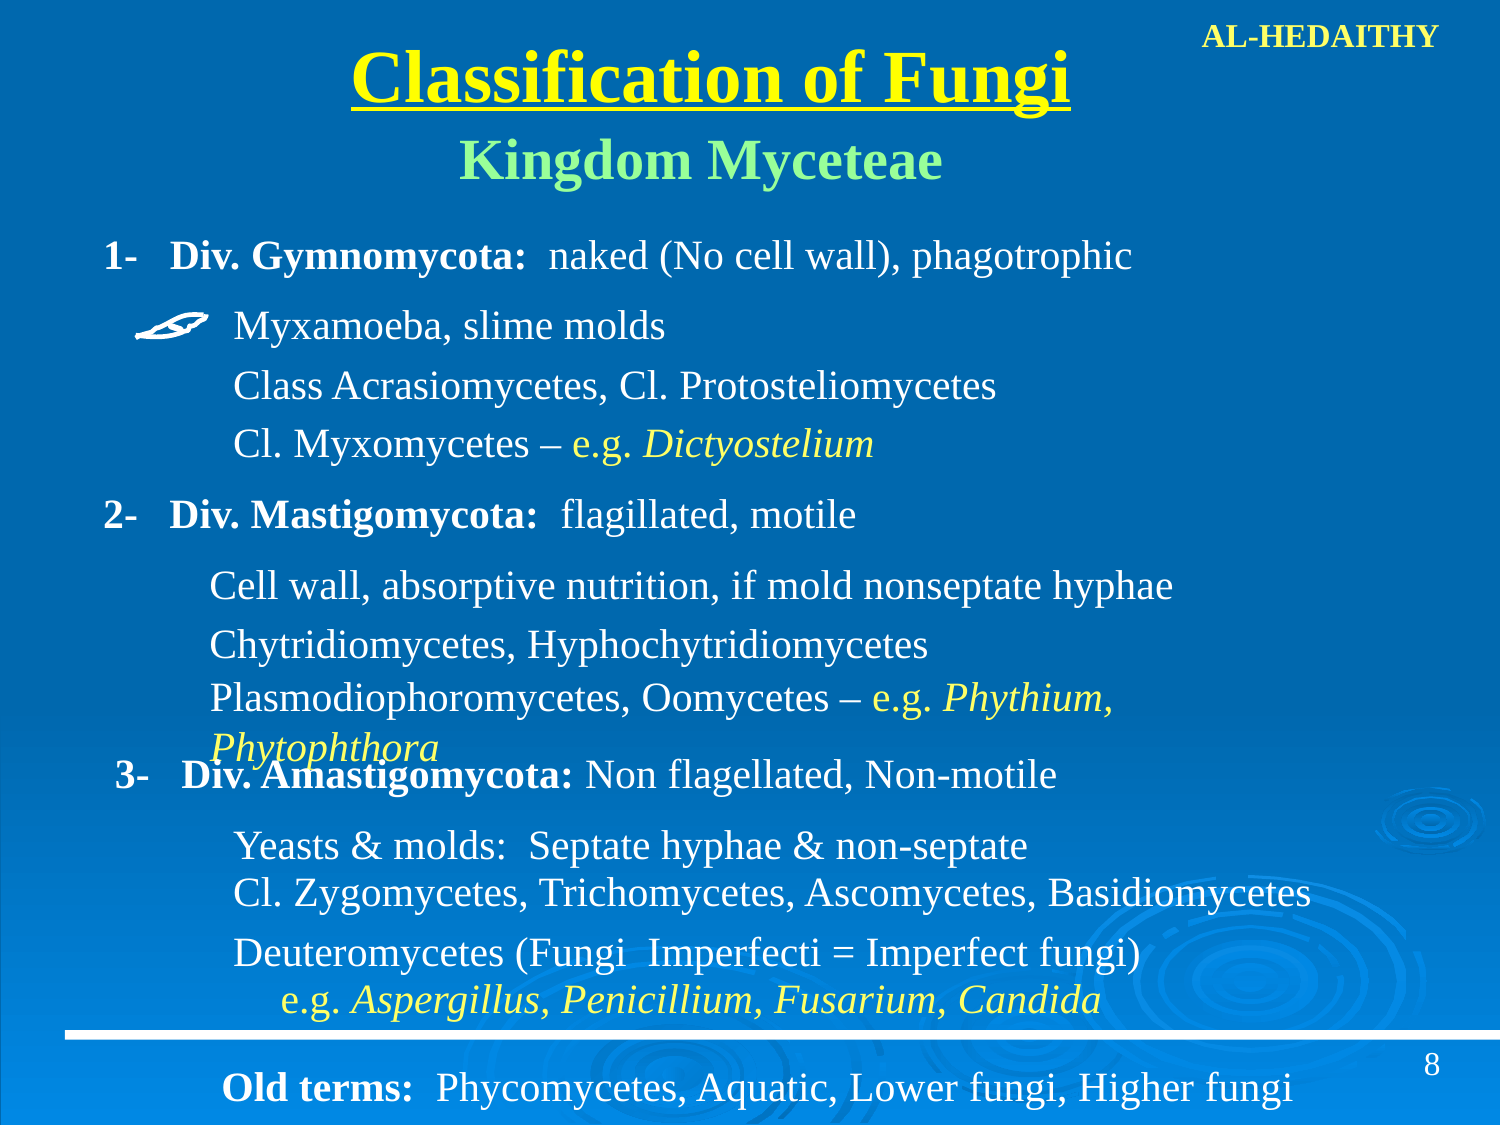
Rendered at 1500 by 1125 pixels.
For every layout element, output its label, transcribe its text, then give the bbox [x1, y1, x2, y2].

text_box Classification of Fungi [242, 20, 1199, 125]
text_box Cell wall, absorptive nutrition, if mold nonseptate hyphae [194, 550, 1364, 609]
text_box 8 [1364, 1034, 1500, 1090]
text_box e.g. Aspergillus, Penicillium, Fusarium, Candida [265, 964, 1436, 1029]
text_box Plasmodiophoromycetes, Oomycetes – e.g. Phythium, Phytophthora [195, 662, 1365, 739]
text_box 1- Div. Gymnomycota: naked (No cell wall), phagotrophic [88, 220, 1424, 285]
text_box Kingdom Myceteae [372, 113, 1046, 199]
text_box AL-HEDAITHY [1186, 7, 1471, 62]
text_box Class Acrasiomycetes, Cl. Protosteliomycetes [218, 350, 1388, 408]
text_box [135, 314, 204, 338]
text_box Myxamoeba, slime molds [218, 290, 857, 350]
text_box Old terms: Phycomycetes, Aquatic, Lower fungi, Higher fungi [206, 1052, 1500, 1118]
text_box Cl. Myxomycetes – e.g. Dictyostelium [218, 408, 1388, 474]
text_box Yeasts & molds: Septate hyphae & non-septate [218, 810, 1388, 857]
text_box 2- Div. Mastigomycota: flagillated, motile [88, 479, 1424, 545]
text_box Deuteromycetes (Fungi Imperfecti = Imperfect fungi) [218, 916, 1388, 982]
text_box Cl. Zygomycetes, Trichomycetes, Ascomycetes, Basidiomycetes [218, 857, 1388, 916]
text_box [142, 314, 207, 337]
text_box 3- Div. Amastigomycota: Non flagellated, Non-motile [100, 739, 1435, 805]
text_box Chytridiomycetes, Hyphochytridiomycetes [194, 609, 1364, 675]
